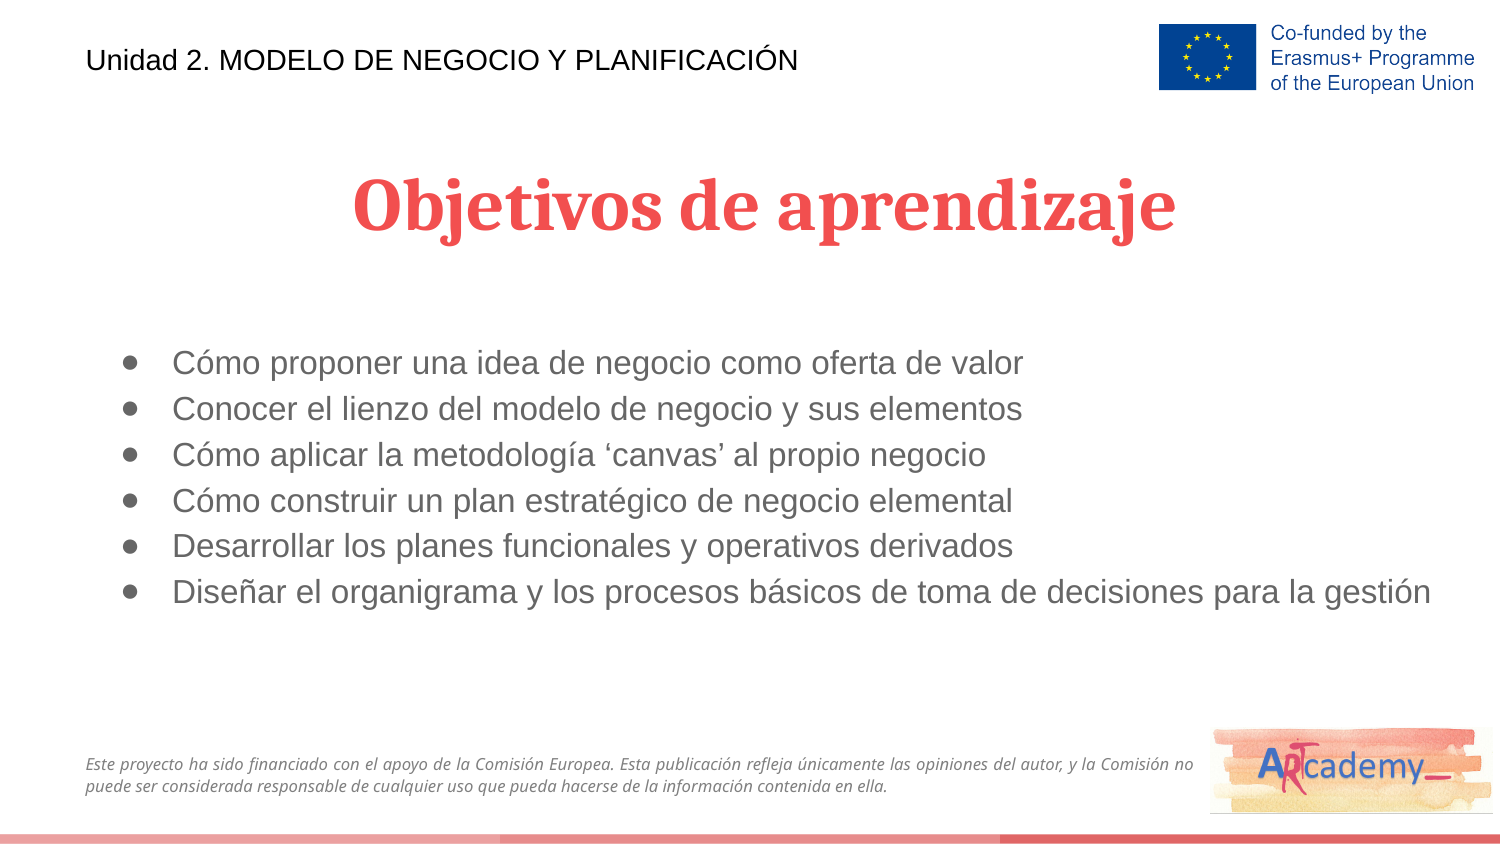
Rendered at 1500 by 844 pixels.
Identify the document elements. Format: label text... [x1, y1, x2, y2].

picture [1158, 24, 1474, 94]
list Cómo proponer una idea de negocio como oferta de valor Conocer el lienzo del modelo de negocio y sus elementos Cómo aplicar la metodología ‘canvas’ al propio negocio Cómo construir un plan estratégico de negocio elemental Desarrollar los planes funcionales y operativos derivados Diseñar el organigrama y los procesos básicos de toma de decisiones para la gestión [82, 320, 1474, 683]
picture [1210, 709, 1493, 844]
title Objetivos de aprendizaje [180, 53, 1352, 261]
text_box Unidad 2. MODELO DE NEGOCIO Y PLANIFICACIÓN [70, 33, 909, 119]
text_box Este proyecto ha sido financiado con el apoyo de la Comisión Europea. Esta publicación refleja únicamente las opiniones del autor, y la Comisión no puede ser considerada responsable de cualquier uso que pueda hacerse de la información contenida en ella. [70, 744, 1205, 804]
